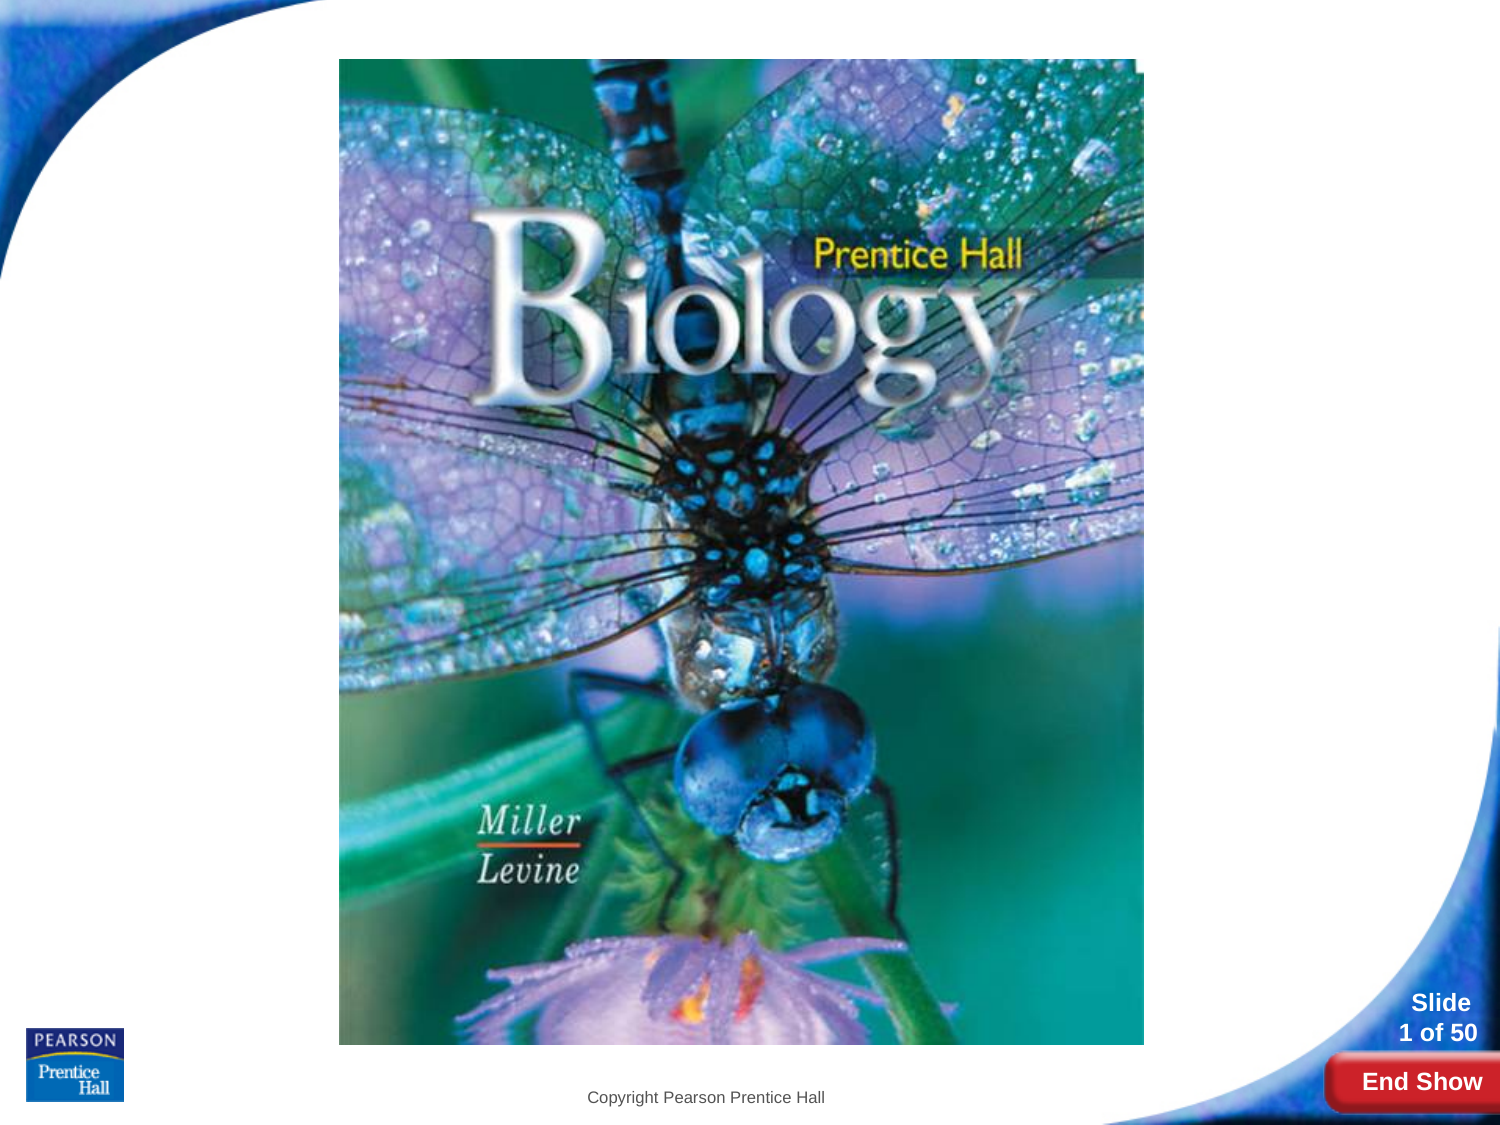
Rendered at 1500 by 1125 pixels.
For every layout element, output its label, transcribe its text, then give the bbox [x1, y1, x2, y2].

title Biology [268, 0, 1344, 207]
picture [0, 0, 1500, 1125]
footer Copyright Pearson Prentice Hall [468, 1078, 945, 1105]
